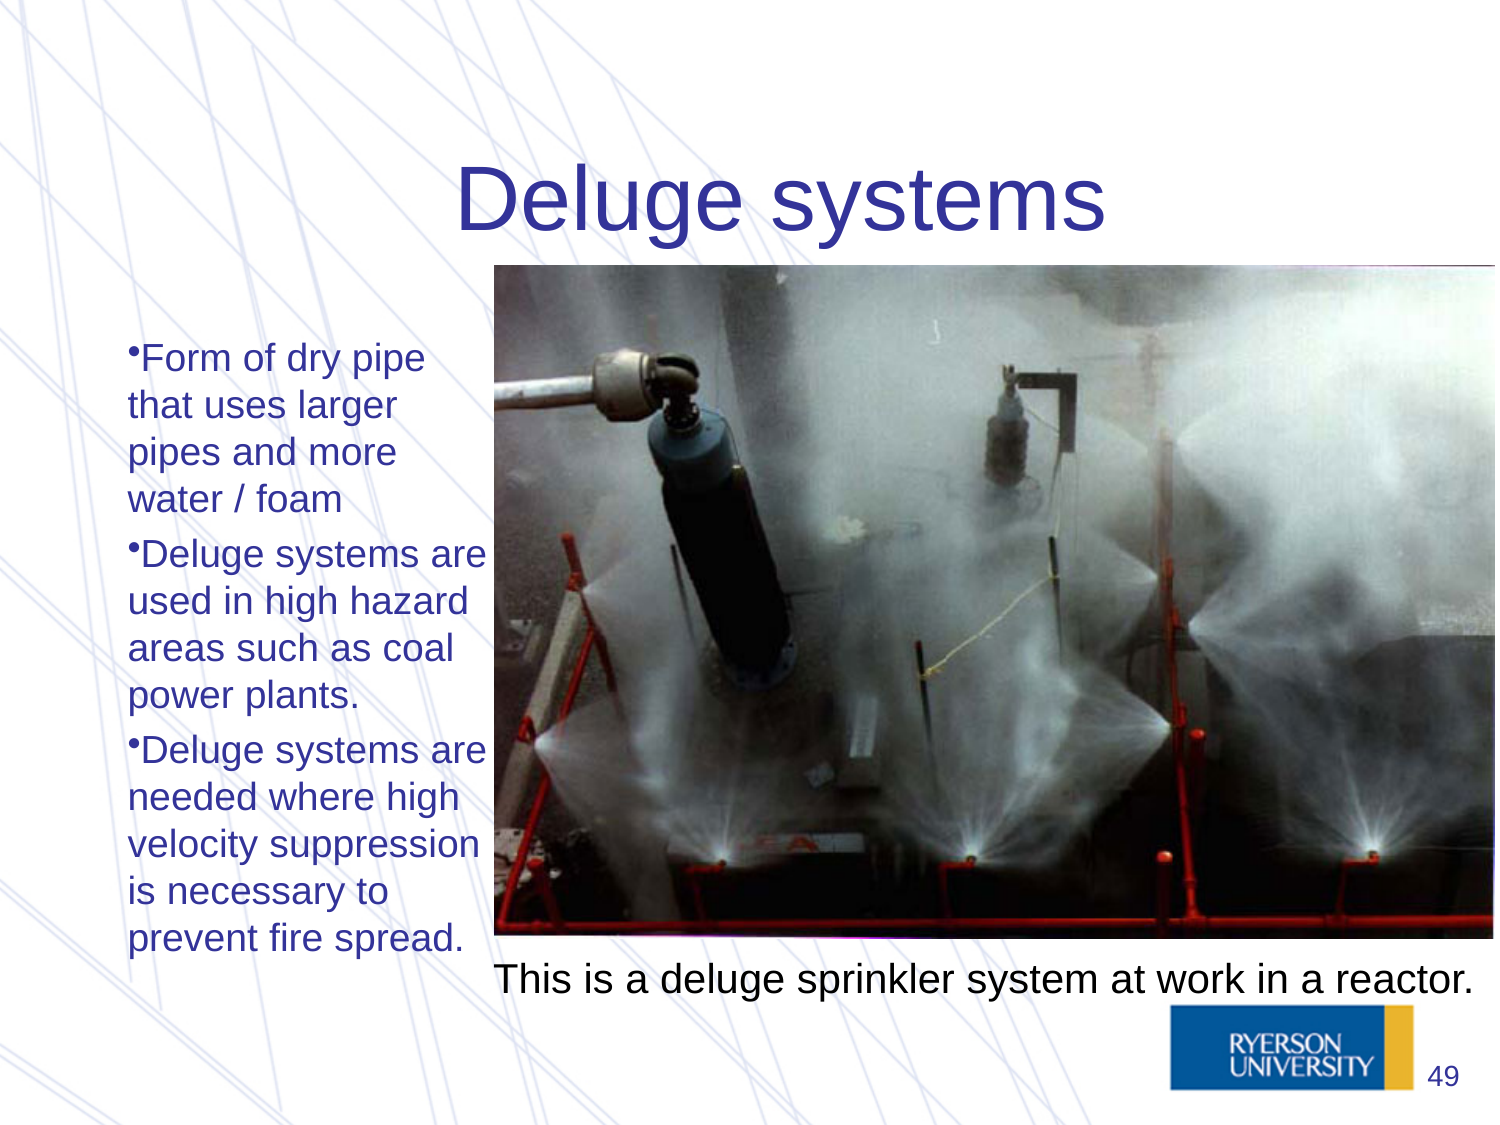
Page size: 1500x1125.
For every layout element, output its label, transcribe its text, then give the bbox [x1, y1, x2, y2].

slide_number 49 [1399, 1055, 1476, 1113]
picture [0, 0, 1500, 1125]
list Form of dry pipe that uses larger pipes and more water / foam Deluge systems are used in high hazard areas such as coal power plants. Deluge systems are needed where high velocity suppression is necessary to prevent fire spread. [112, 324, 491, 1001]
text_box This is a deluge sprinkler system at work in a reactor. [478, 944, 1500, 1055]
title Deluge systems [112, 99, 1451, 288]
